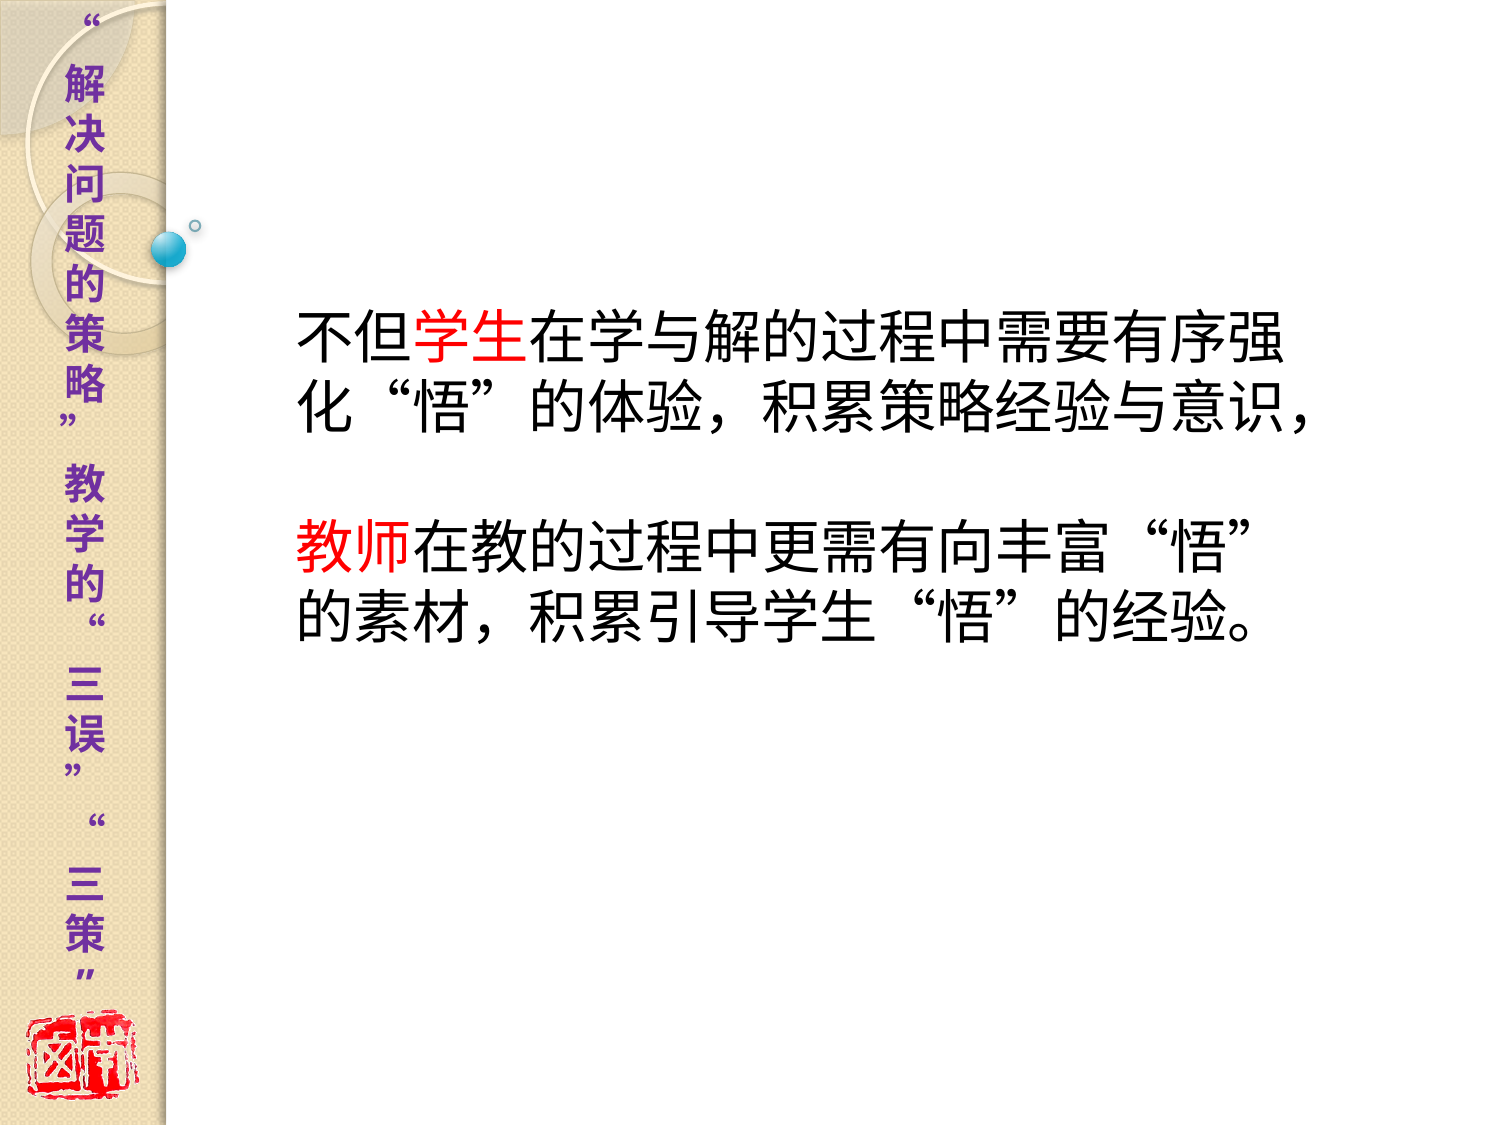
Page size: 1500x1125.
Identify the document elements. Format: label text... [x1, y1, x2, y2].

picture [23, 1006, 142, 1102]
text_box “解决问题的策略 ”教学的“三误”“三策 ” [35, 0, 136, 1003]
text_box 不但学生在学与解的过程中需要有序强化“悟”的体验，积累策略经验与意识， 教师在教的过程中更需有向丰富“悟”的素材，积累引导学生“悟”的经验。 [281, 292, 1348, 658]
